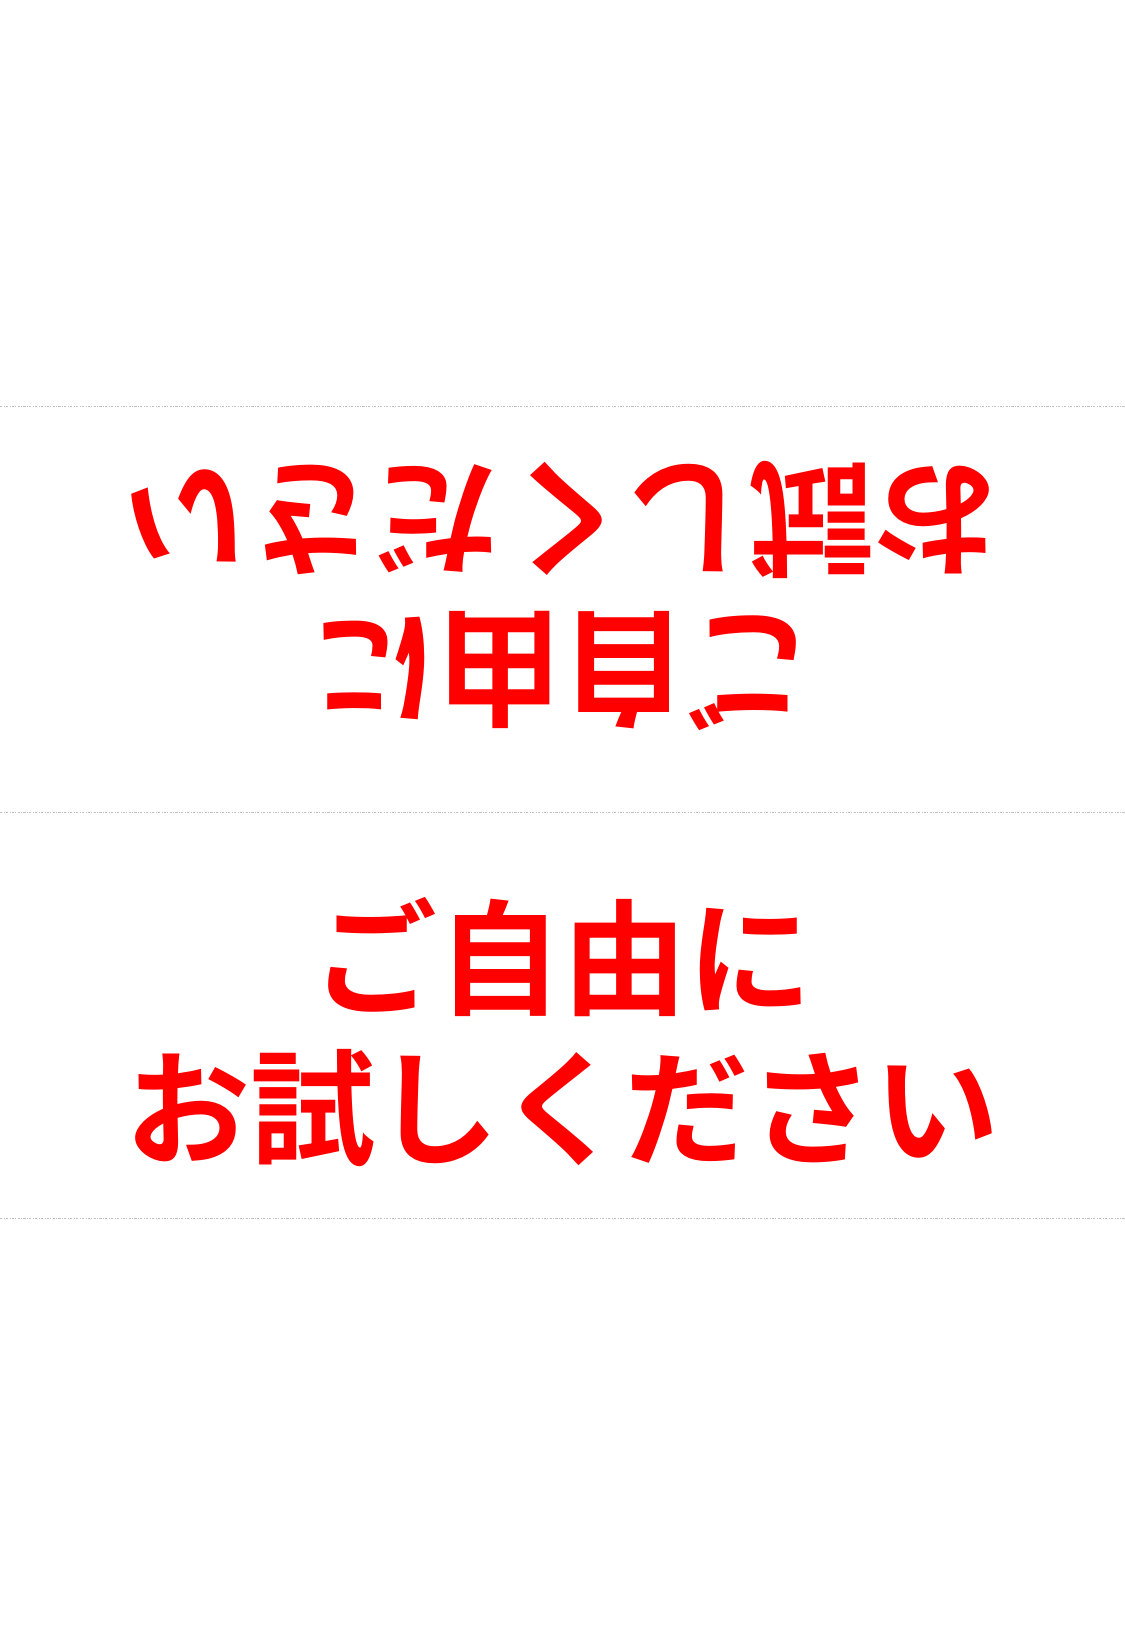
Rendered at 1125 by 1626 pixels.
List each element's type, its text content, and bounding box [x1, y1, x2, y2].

text_box ご自由に お試しください [110, 872, 1015, 1188]
text_box ご自由に お試しください [110, 439, 1015, 755]
